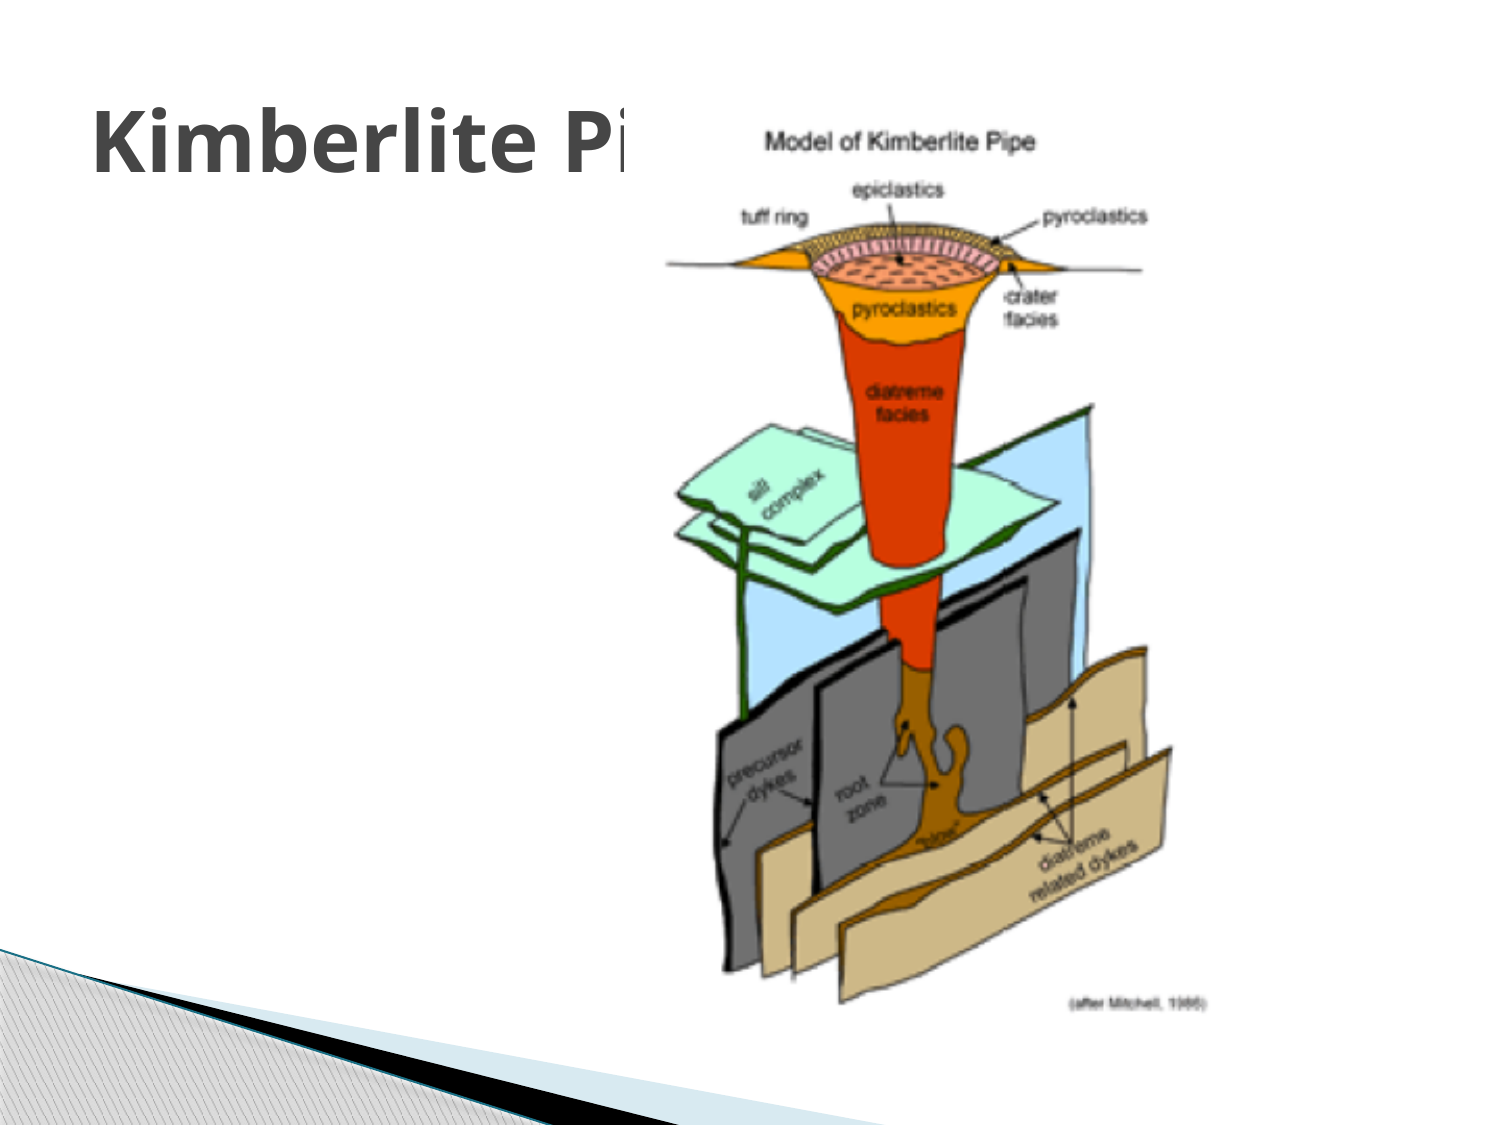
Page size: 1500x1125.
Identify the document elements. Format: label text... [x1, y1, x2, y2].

title Kimberlite Pipe [75, 45, 1425, 233]
picture [624, 102, 1223, 1023]
